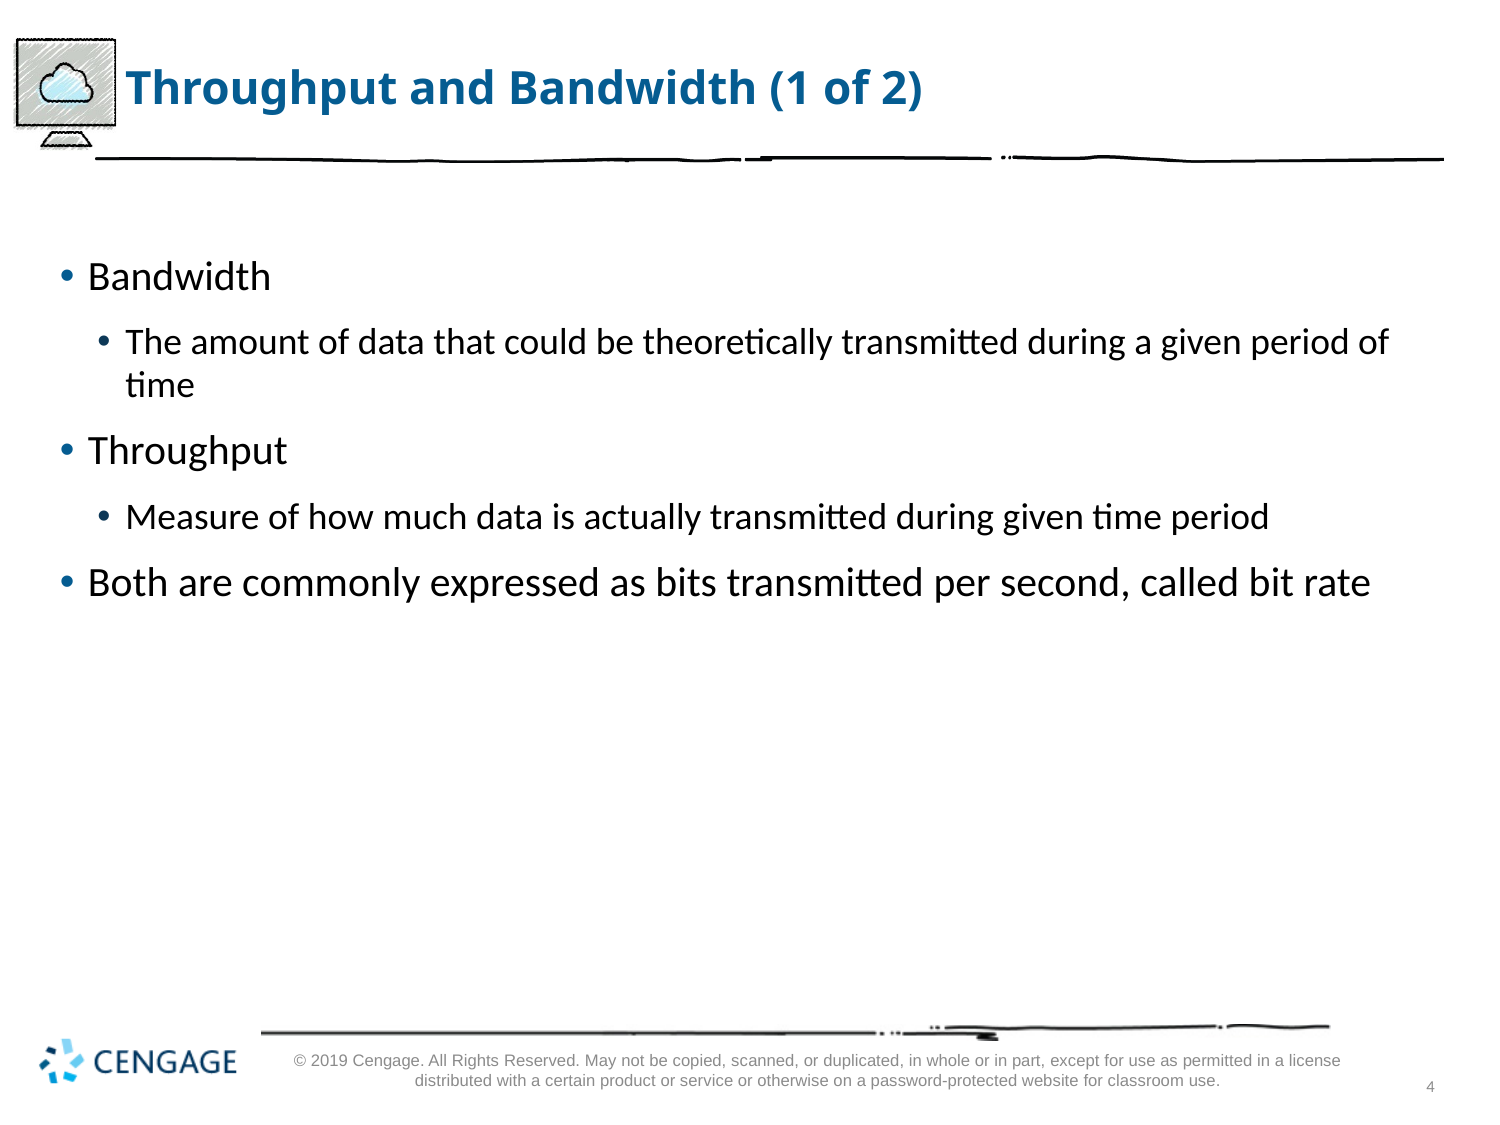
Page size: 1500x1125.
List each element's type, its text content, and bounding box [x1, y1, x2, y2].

footer © 2019 Cengage. All Rights Reserved. May not be copied, scanned, or duplicated, in whole or in part, except for use as permitted in a license distributed with a certain product or service or otherwise on a password-protected website for classroom use. [262, 1050, 1375, 1091]
picture [95, 155, 1444, 163]
picture [13, 36, 117, 151]
title Throughput and Bandwidth (1 of 2) [125, 66, 1442, 116]
list Bandwidth The amount of data that could be theoretically transmitted during a given period of time Throughput Measure of how much data is actually transmitted during given time period Both are commonly expressed as bits transmitted per second, called bit rate [59, 252, 1441, 610]
picture [19, 1025, 249, 1096]
picture [261, 1024, 1331, 1041]
